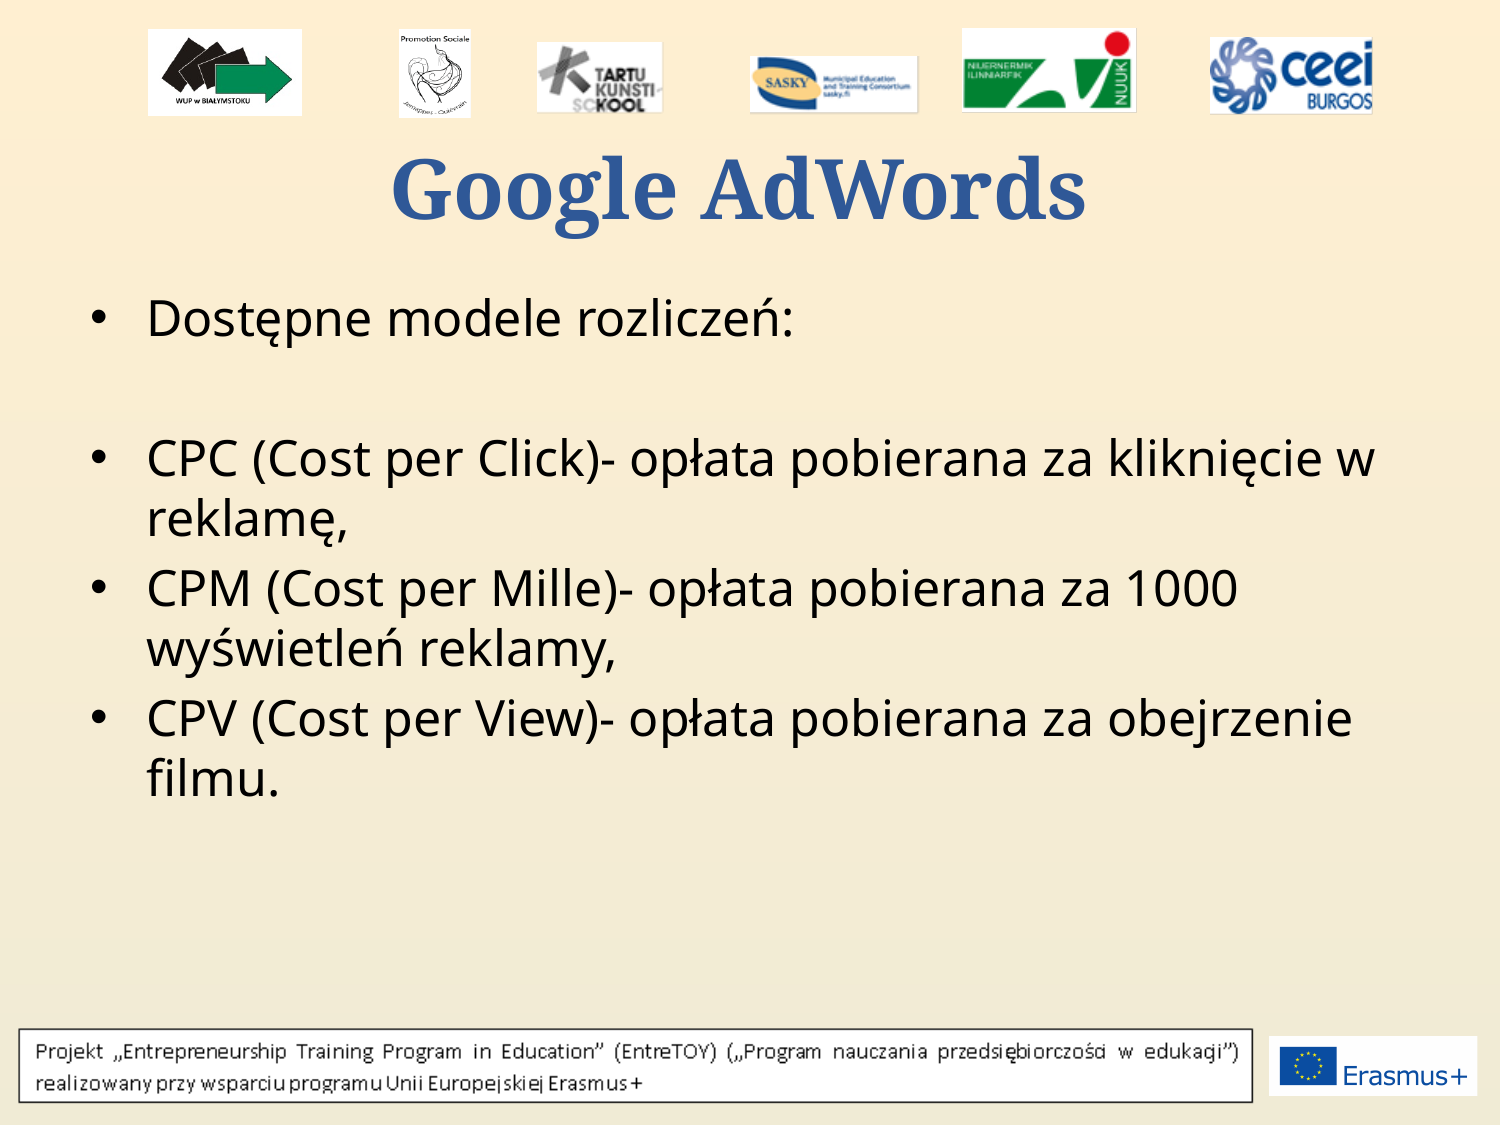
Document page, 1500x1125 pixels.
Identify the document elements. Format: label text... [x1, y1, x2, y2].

title Google AdWords [75, 125, 1425, 244]
picture [399, 29, 471, 118]
picture [750, 56, 921, 116]
picture [148, 29, 302, 116]
picture [962, 28, 1140, 116]
picture [537, 42, 668, 118]
picture [17, 1027, 1255, 1105]
list Dostępne modele rozliczeń: CPC (Cost per Click)- opłata pobierana za kliknięcie w reklamę, CPM (Cost per Mille)- opłata pobierana za 1000 wyświetleń reklamy, CPV (Cost per View)- opłata pobierana za obejrzenie filmu. [75, 278, 1425, 1005]
picture [1210, 37, 1374, 116]
